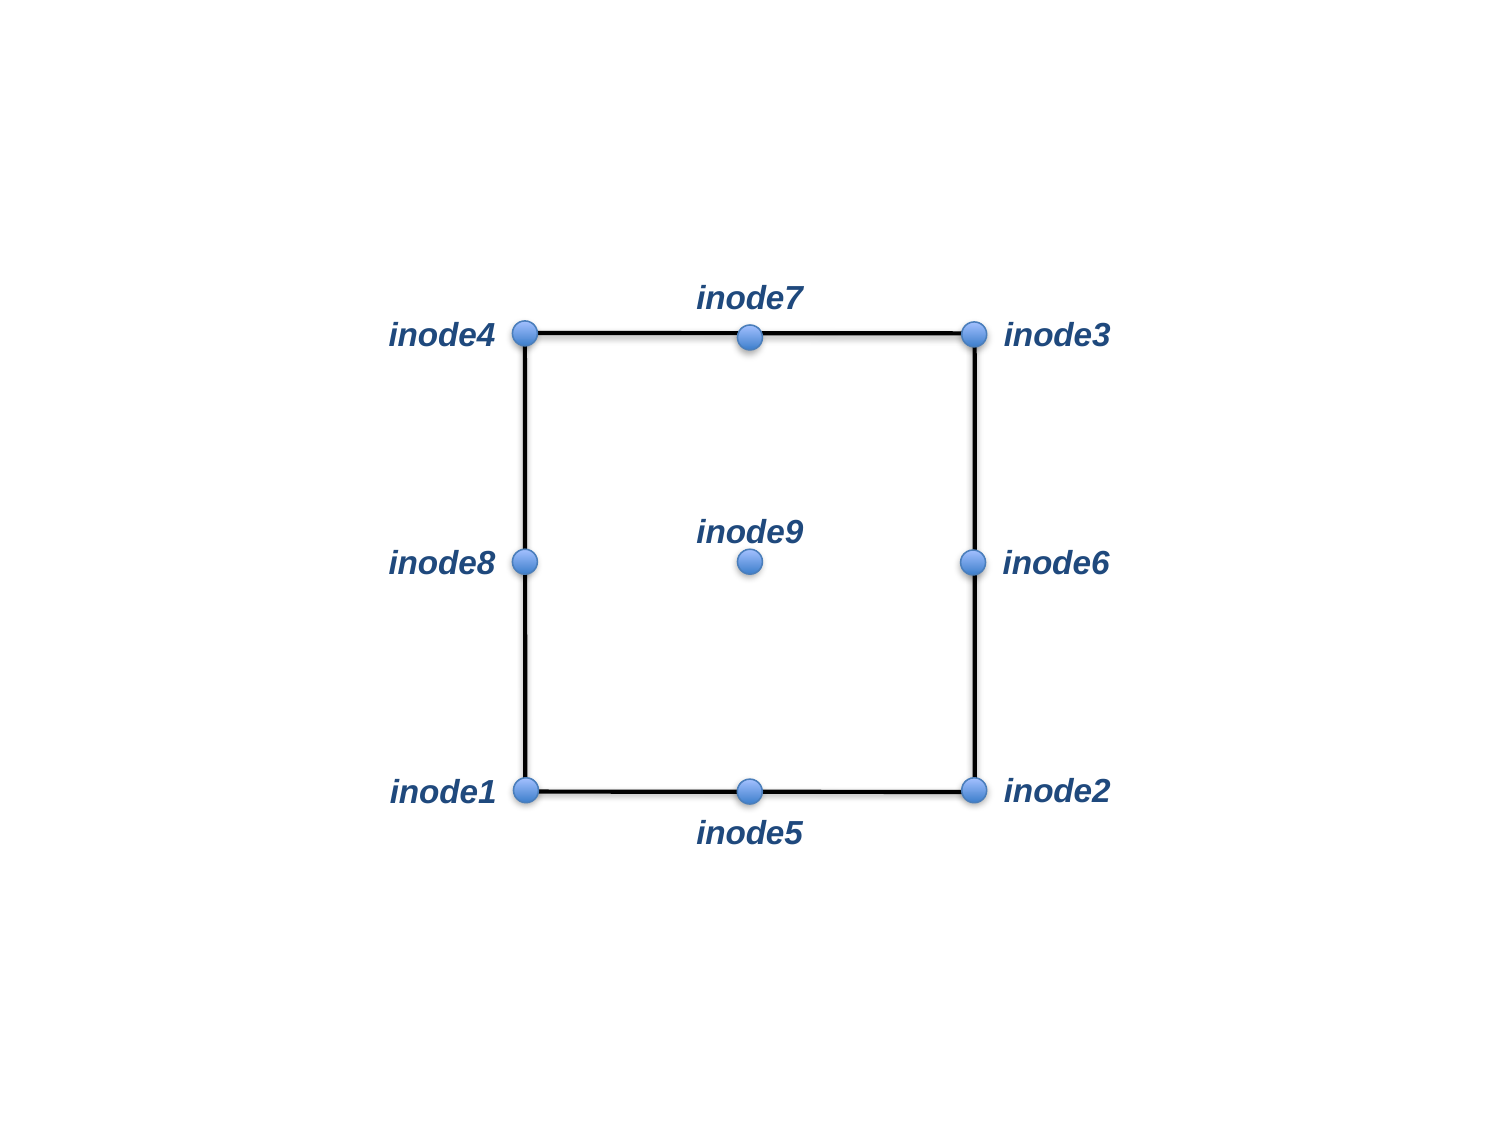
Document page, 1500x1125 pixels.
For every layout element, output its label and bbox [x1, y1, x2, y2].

text_box [298, 269, 1202, 860]
